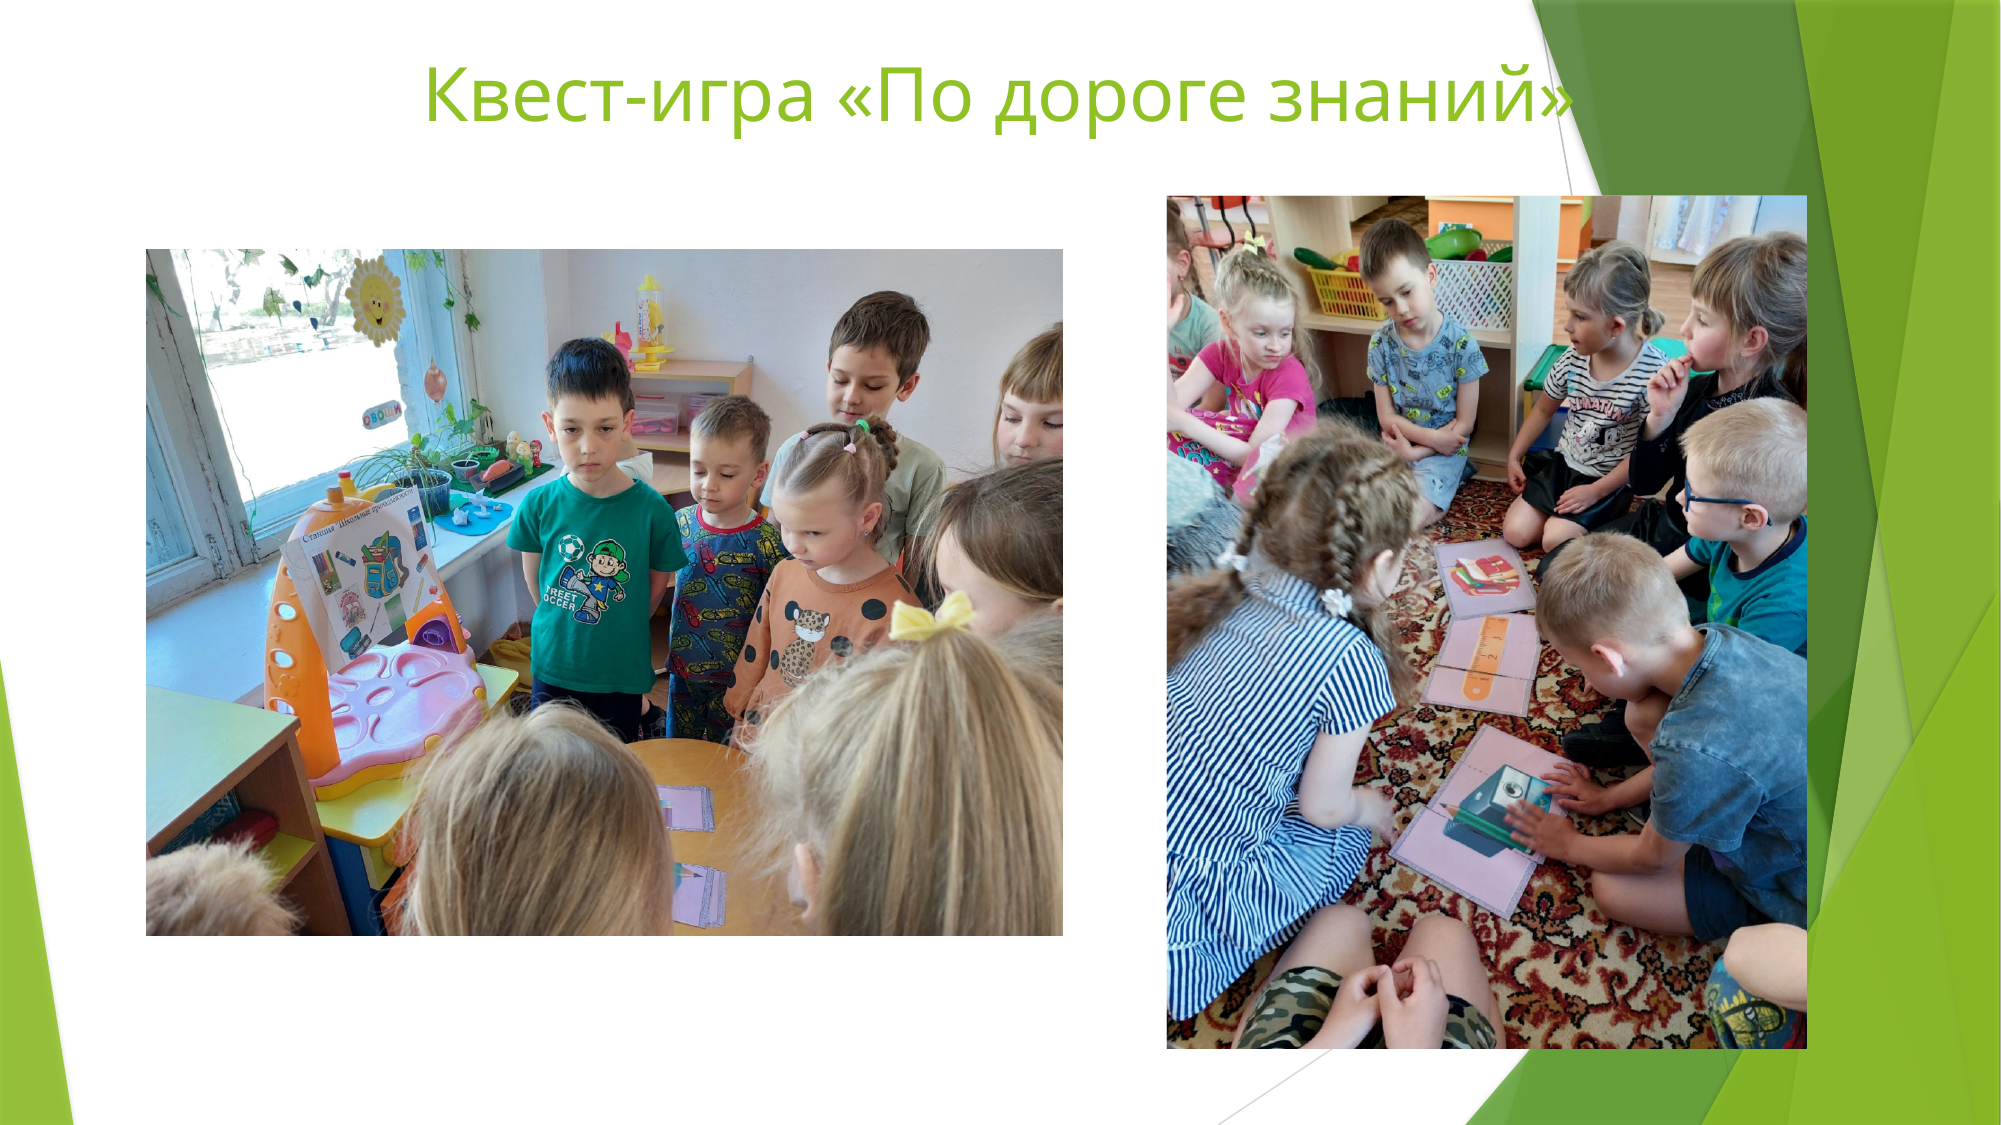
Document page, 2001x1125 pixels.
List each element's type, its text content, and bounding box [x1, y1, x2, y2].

picture [146, 196, 1915, 1048]
title Квест-игра «По дороге знаний» [294, 39, 1706, 169]
